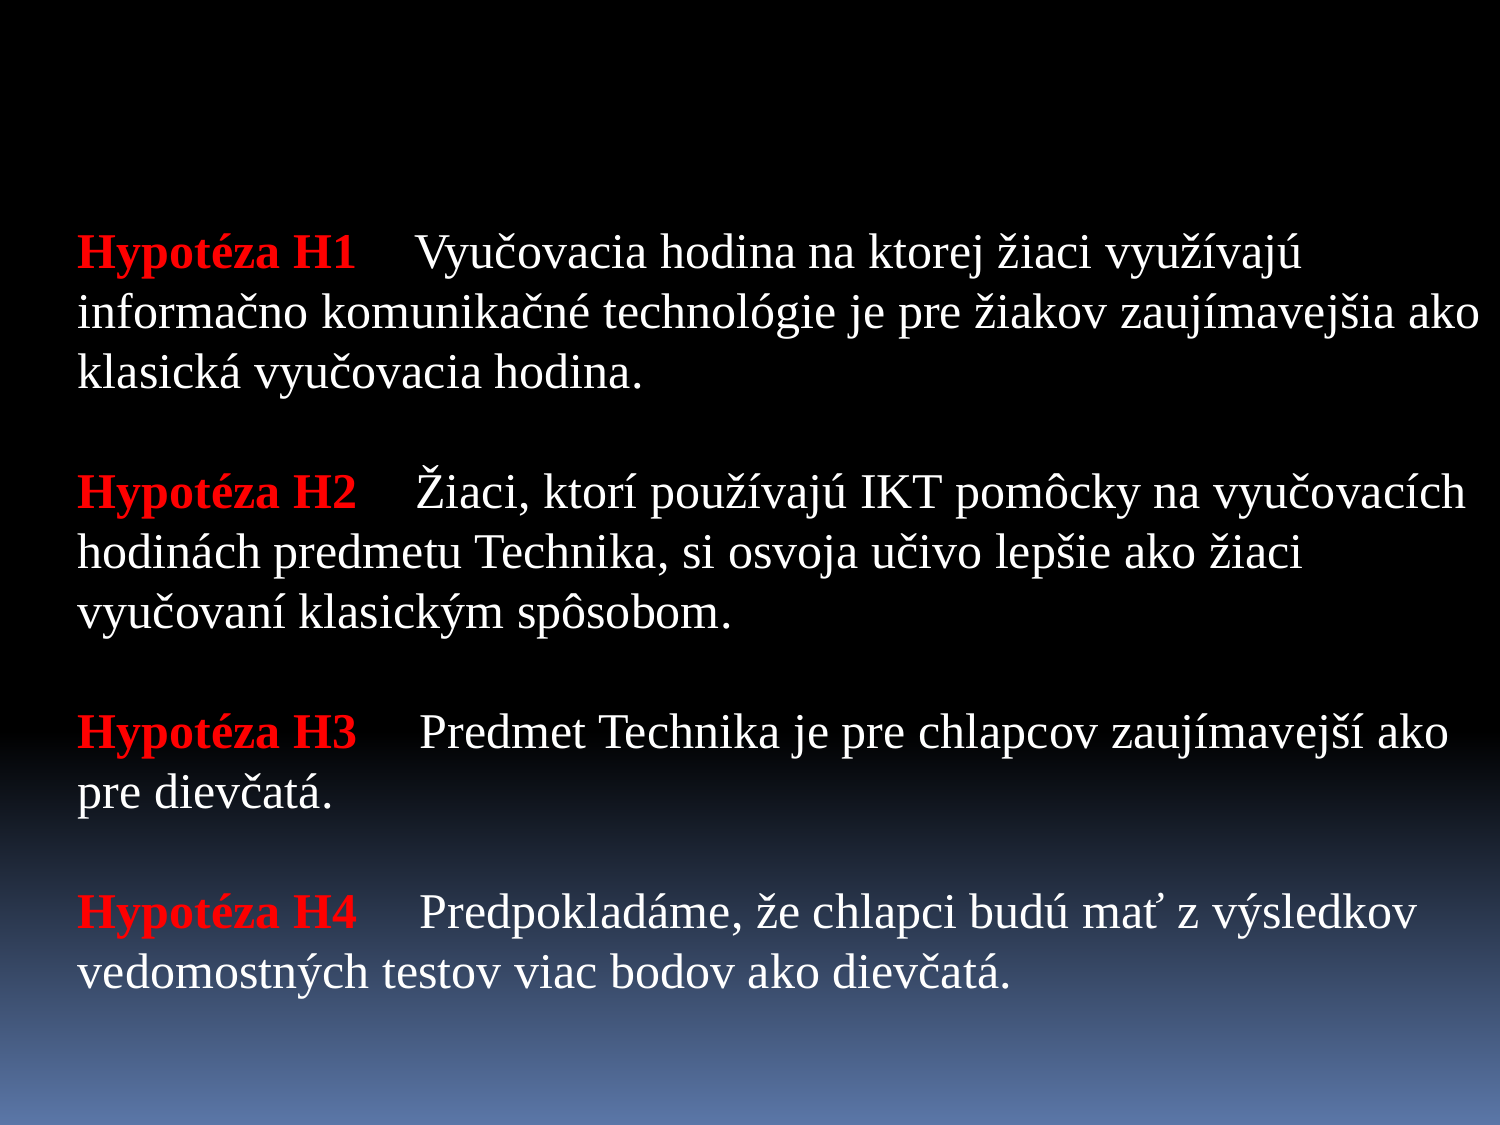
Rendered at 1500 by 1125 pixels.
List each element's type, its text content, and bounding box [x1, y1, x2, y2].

text_box Hypotéza H1 Vyučovacia hodina na ktorej žiaci využívajú informačno komunikačné technológie je pre žiakov zaujímavejšia ako klasická vyučovacia hodina. Hypotéza H2 Žiaci, ktorí používajú IKT pomôcky na vyučovacích hodinách predmetu Technika, si osvoja učivo lepšie ako žiaci vyučovaní klasickým spôsobom. Hypotéza H3 Predmet Technika je pre chlapcov zaujímavejší ako pre dievčatá. Hypotéza H4 Predpokladáme, že chlapci budú mať z výsledkov vedomostných testov viac bodov ako dievčatá. [63, 210, 1500, 1051]
